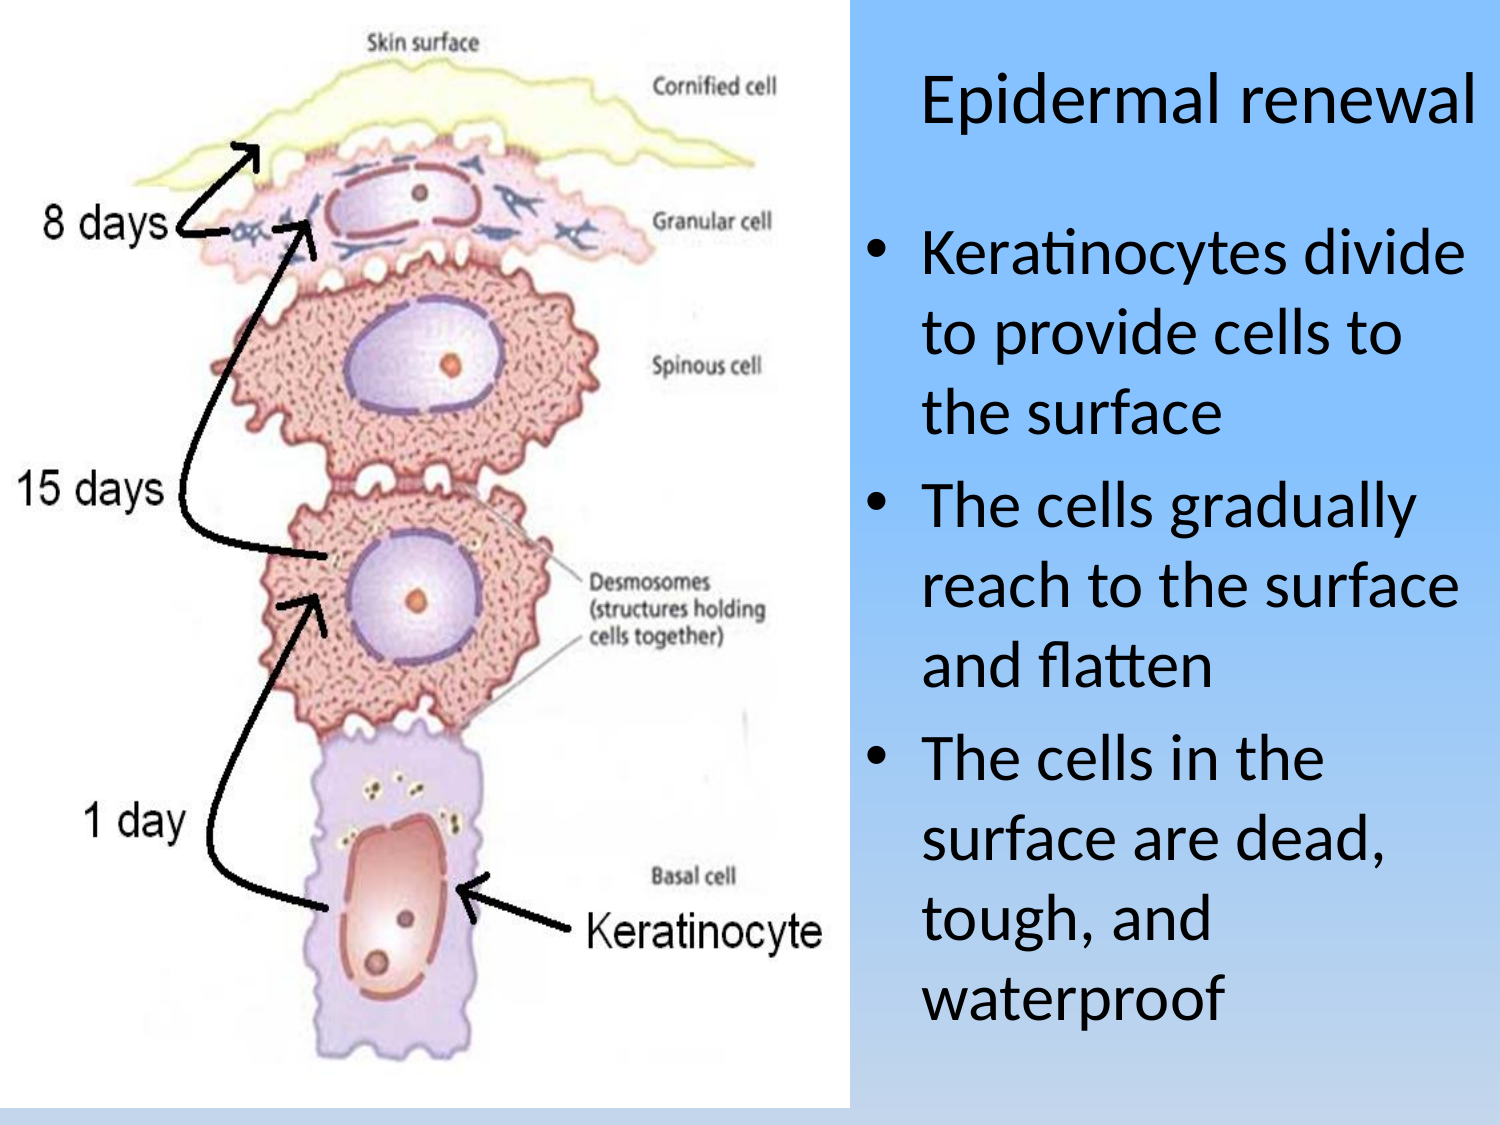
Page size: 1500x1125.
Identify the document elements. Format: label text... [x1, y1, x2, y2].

title Epidermal renewal [899, 0, 1500, 188]
list Keratinocytes divide to provide cells to the surface The cells gradually reach to the surface and flatten The cells in the surface are dead, tough, and waterproof [854, 199, 1500, 1042]
picture [0, 0, 851, 1109]
